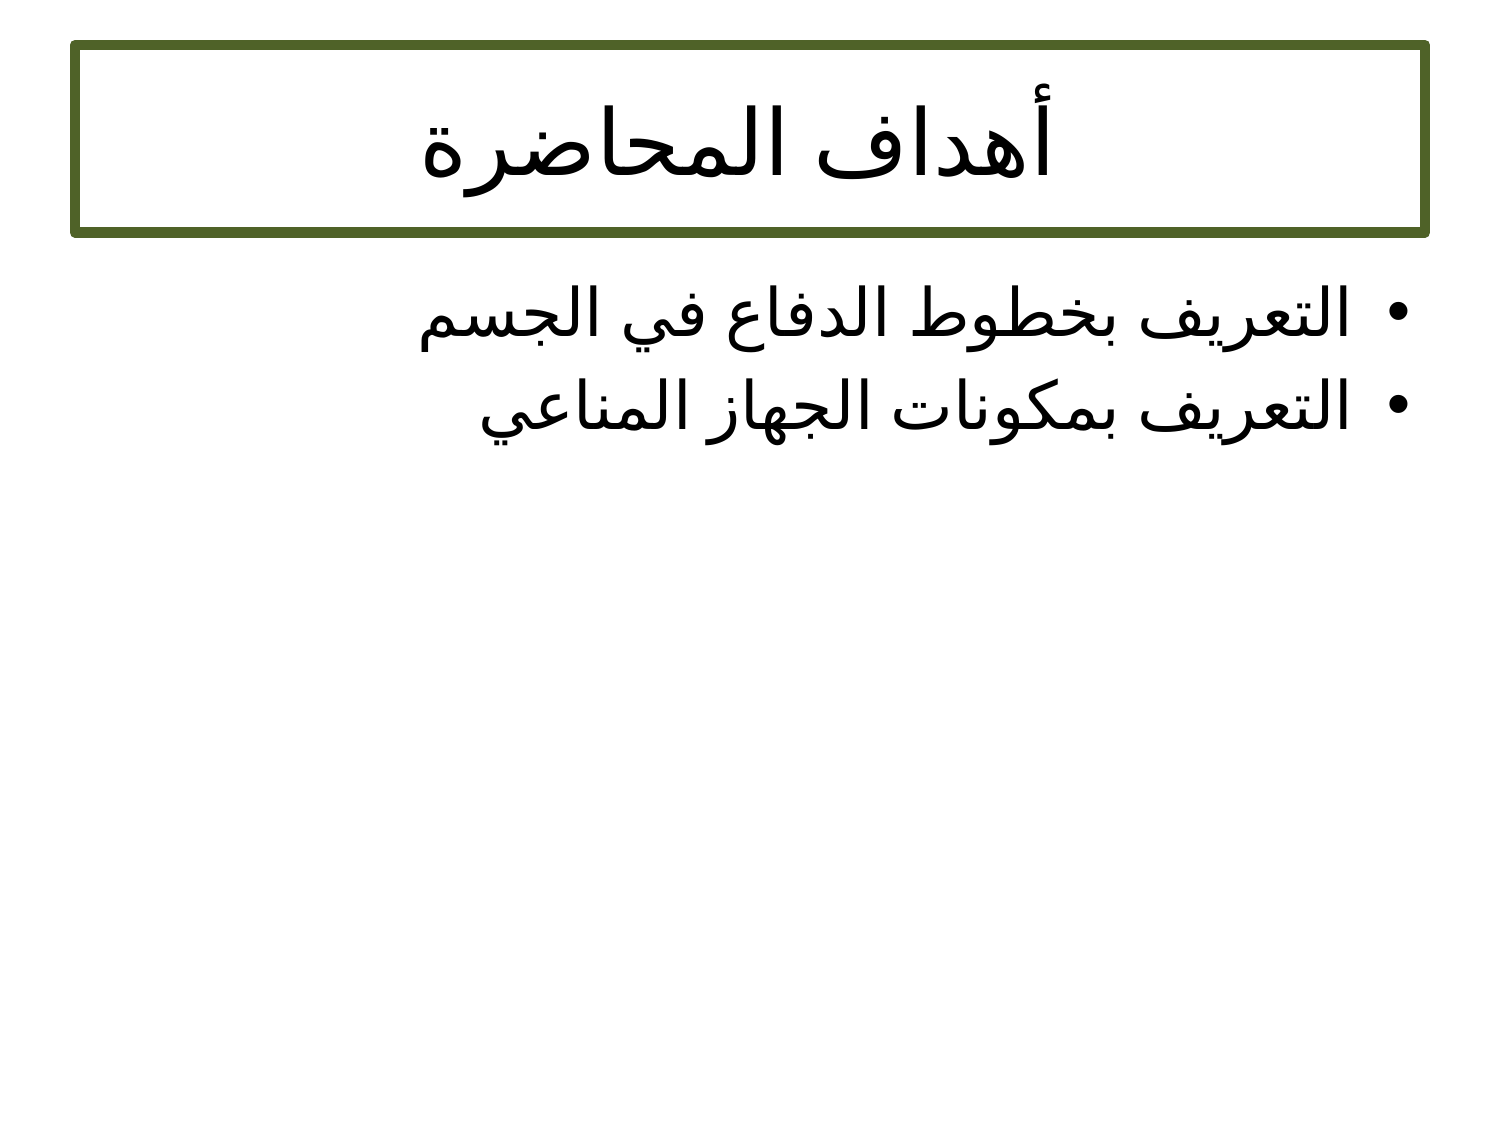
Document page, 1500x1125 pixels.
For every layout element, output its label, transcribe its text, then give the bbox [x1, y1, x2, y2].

title أهداف المحاضرة [75, 45, 1425, 233]
list التعريف بخطوط الدفاع في الجسم التعريف بمكونات الجهاز المناعي [75, 262, 1425, 1005]
